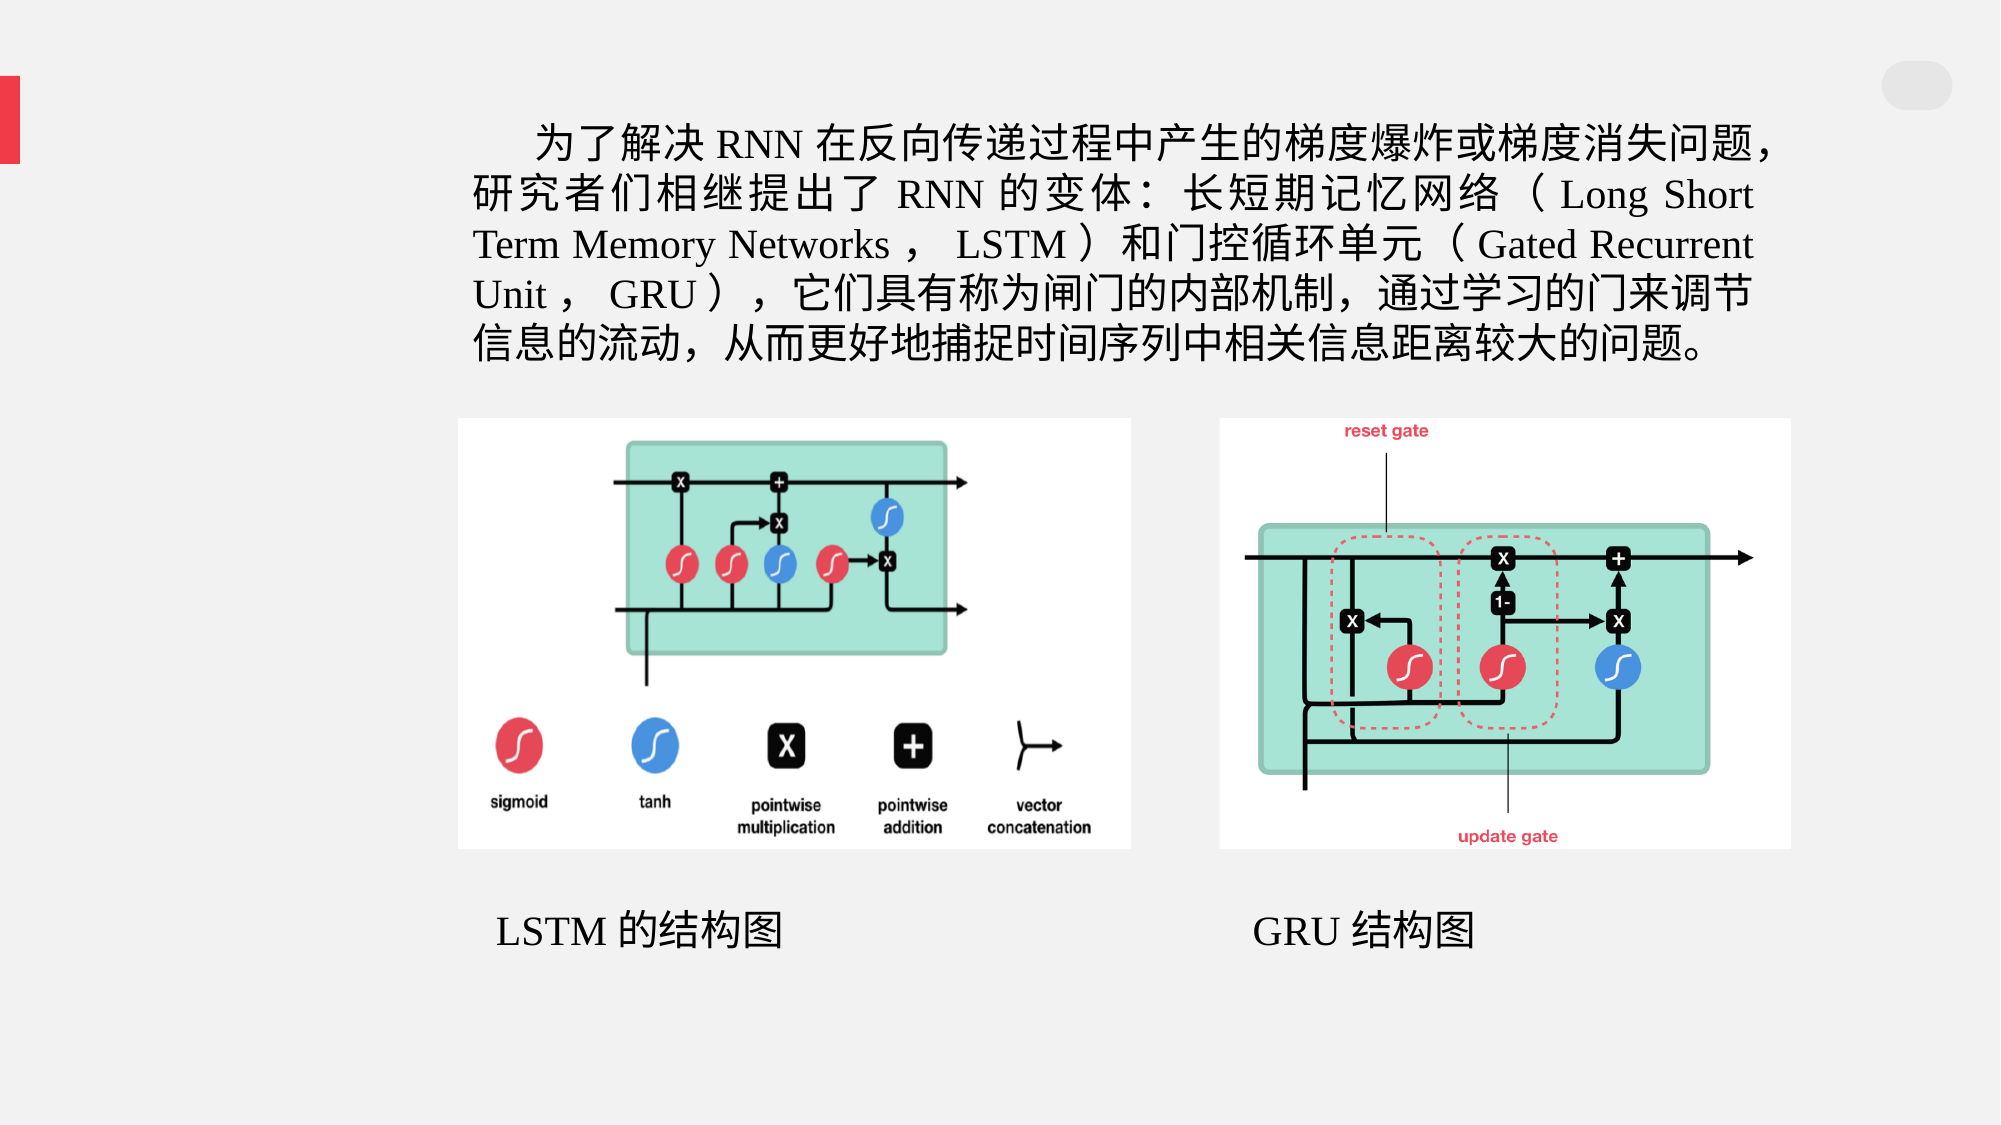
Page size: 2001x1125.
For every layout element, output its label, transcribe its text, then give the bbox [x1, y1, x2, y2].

picture [457, 418, 1131, 849]
text_box 为了解决RNN在反向传递过程中产生的梯度爆炸或梯度消失问题，研究者们相继提出了RNN的变体：长短期记忆网络（Long Short Term Memory Networks，LSTM）和门控循环单元（Gated Recurrent Unit，GRU），它们具有称为闸门的内部机制，通过学习的门来调节信息的流动，从而更好地捕捉时间序列中相关信息距离较大的问题。 [458, 109, 1769, 374]
text_box LSTM的结构图 [481, 896, 893, 961]
picture [1219, 418, 1791, 849]
text_box GRU结构图 [1237, 896, 1529, 961]
